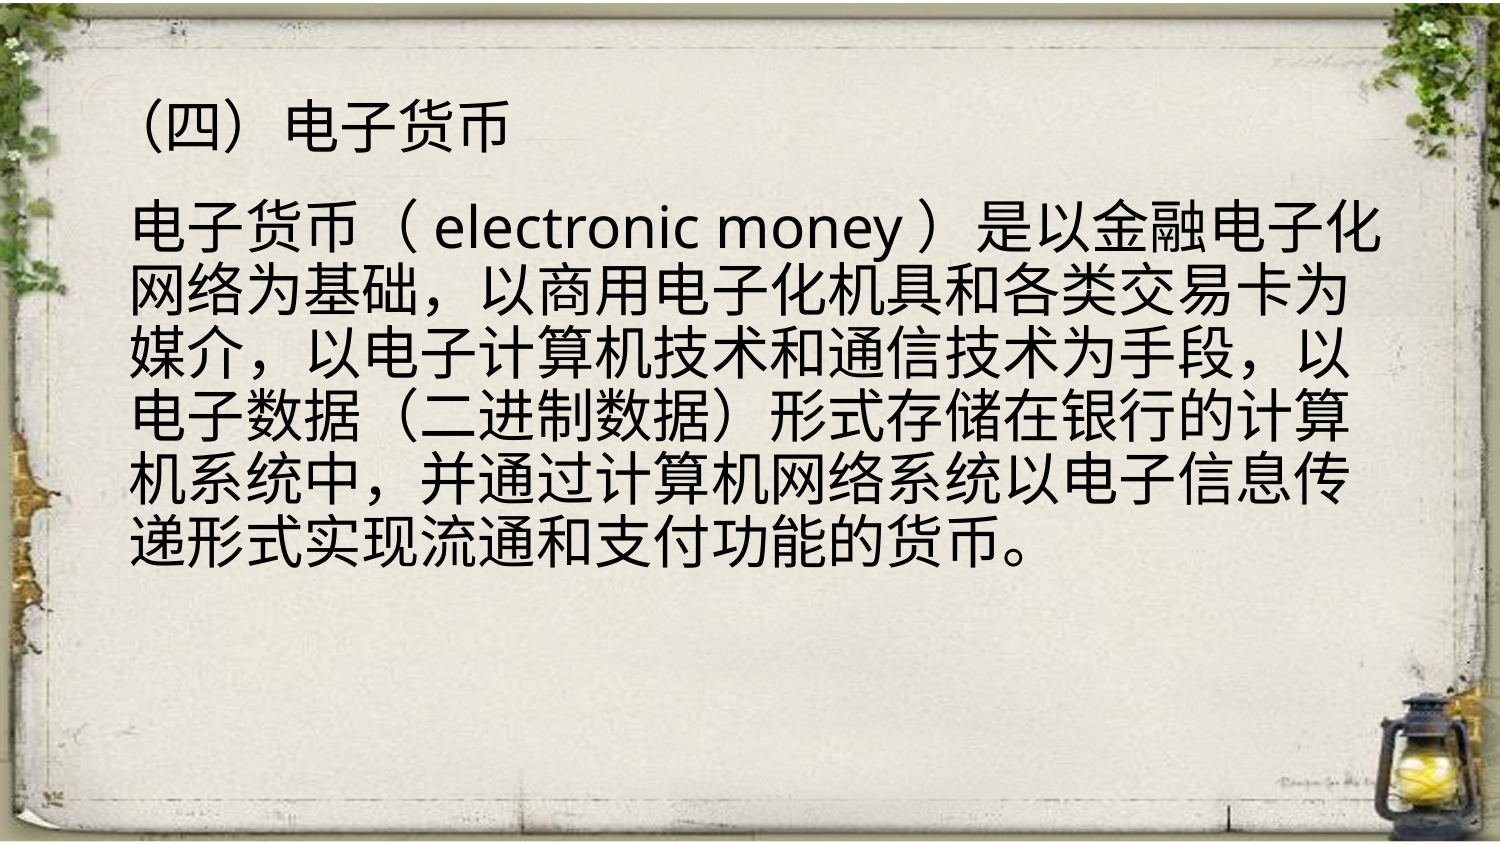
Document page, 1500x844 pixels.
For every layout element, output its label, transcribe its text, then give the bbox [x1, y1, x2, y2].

picture [0, 0, 1500, 844]
list 电子货币（electronic money）是以金融电子化网络为基础，以商用电子化机具和各类交易卡为媒介，以电子计算机技术和通信技术为手段，以电子数据（二进制数据）形式存储在银行的计算机系统中，并通过计算机网络系统以电子信息传递形式实现流通和支付功能的货币。 [113, 191, 1408, 727]
title （四）电子货币 [91, 48, 1386, 212]
